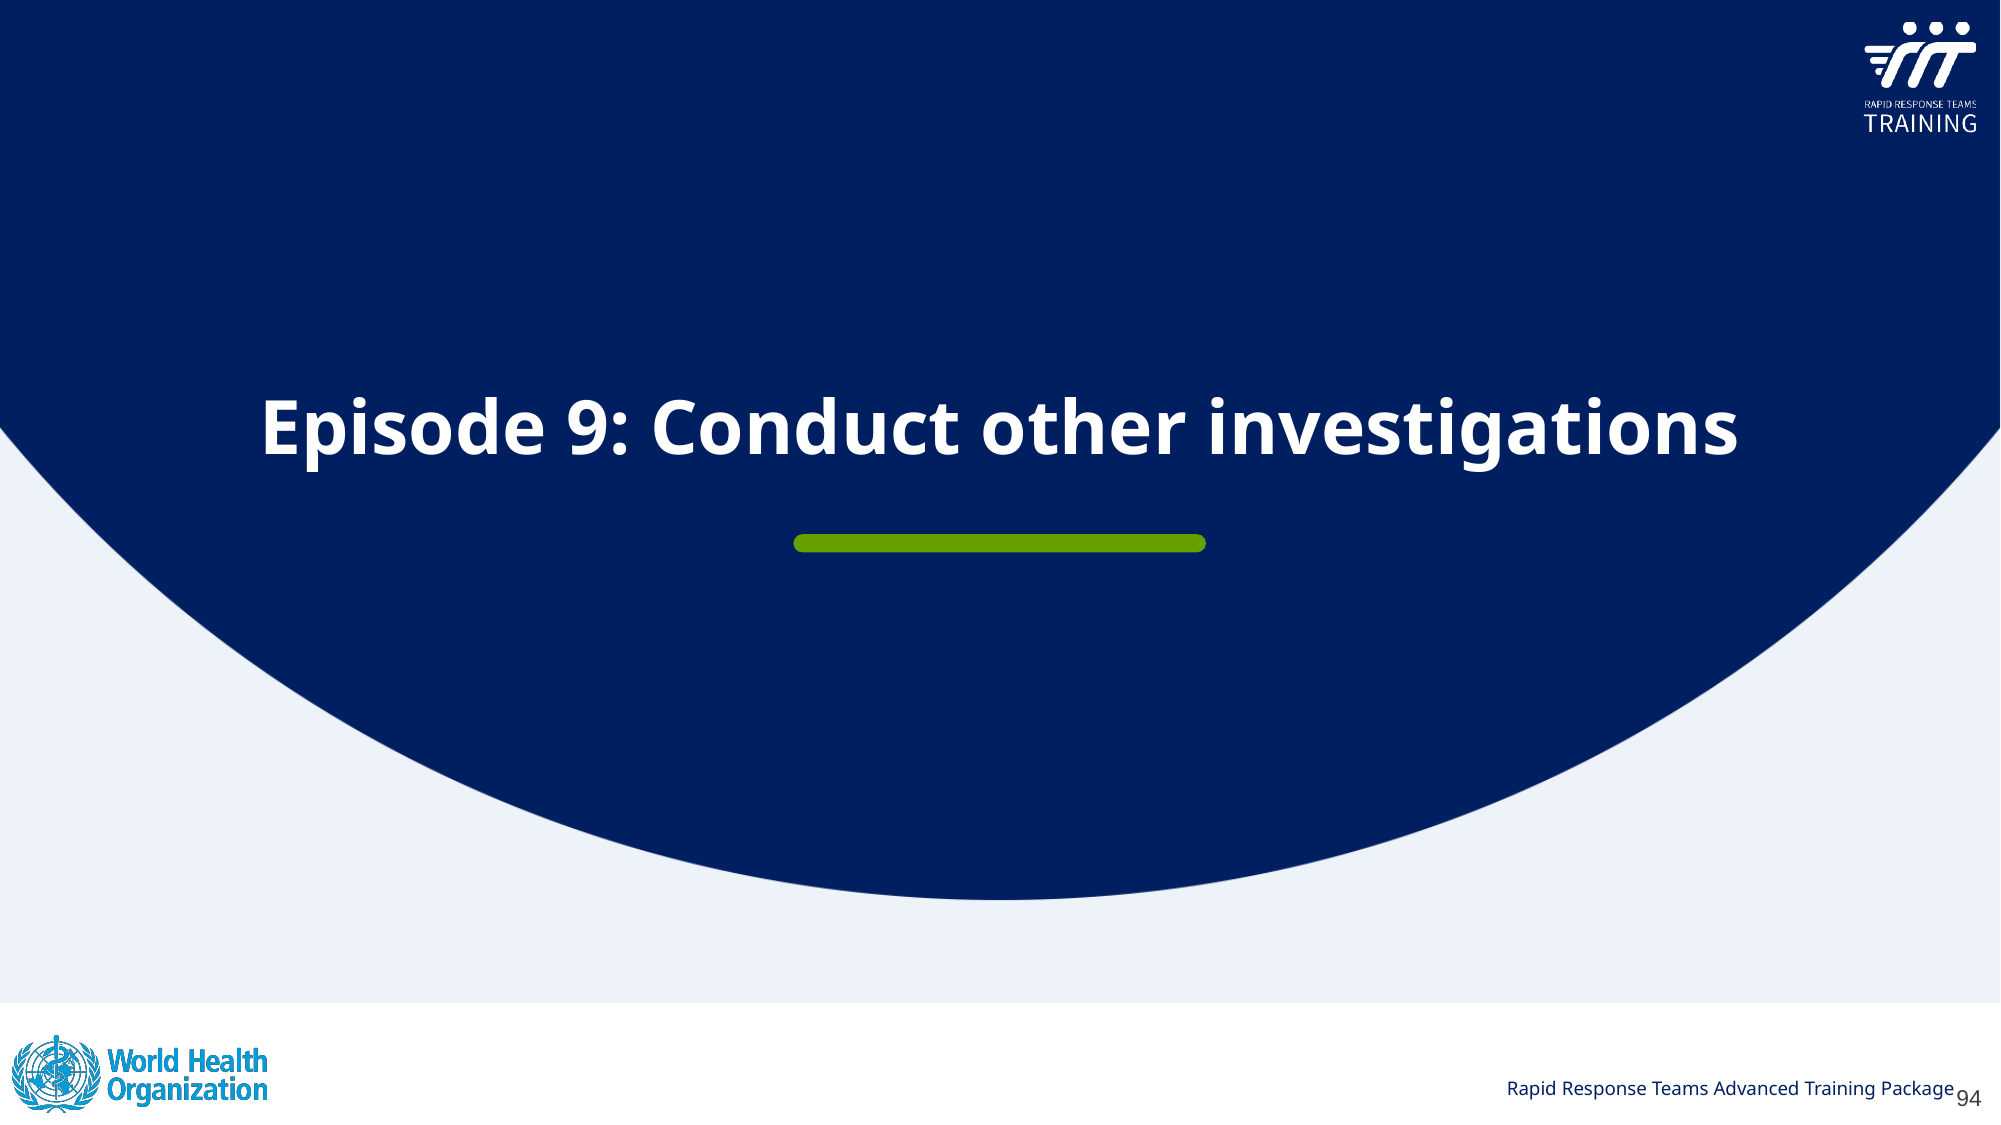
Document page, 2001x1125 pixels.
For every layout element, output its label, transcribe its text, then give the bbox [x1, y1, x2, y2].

picture [59, 1035, 267, 1113]
picture [71, 1053, 90, 1091]
picture [46, 1056, 54, 1062]
picture [22, 1062, 26, 1077]
list Episode 9: Conduct other investigations [68, 276, 1932, 585]
picture [50, 1108, 62, 1113]
picture [12, 1083, 48, 1113]
picture [34, 1054, 43, 1078]
picture [36, 1088, 78, 1105]
picture [12, 1035, 54, 1068]
picture [0, 0, 2001, 1003]
picture [24, 1054, 36, 1087]
picture [40, 1062, 47, 1070]
picture [30, 1083, 37, 1091]
